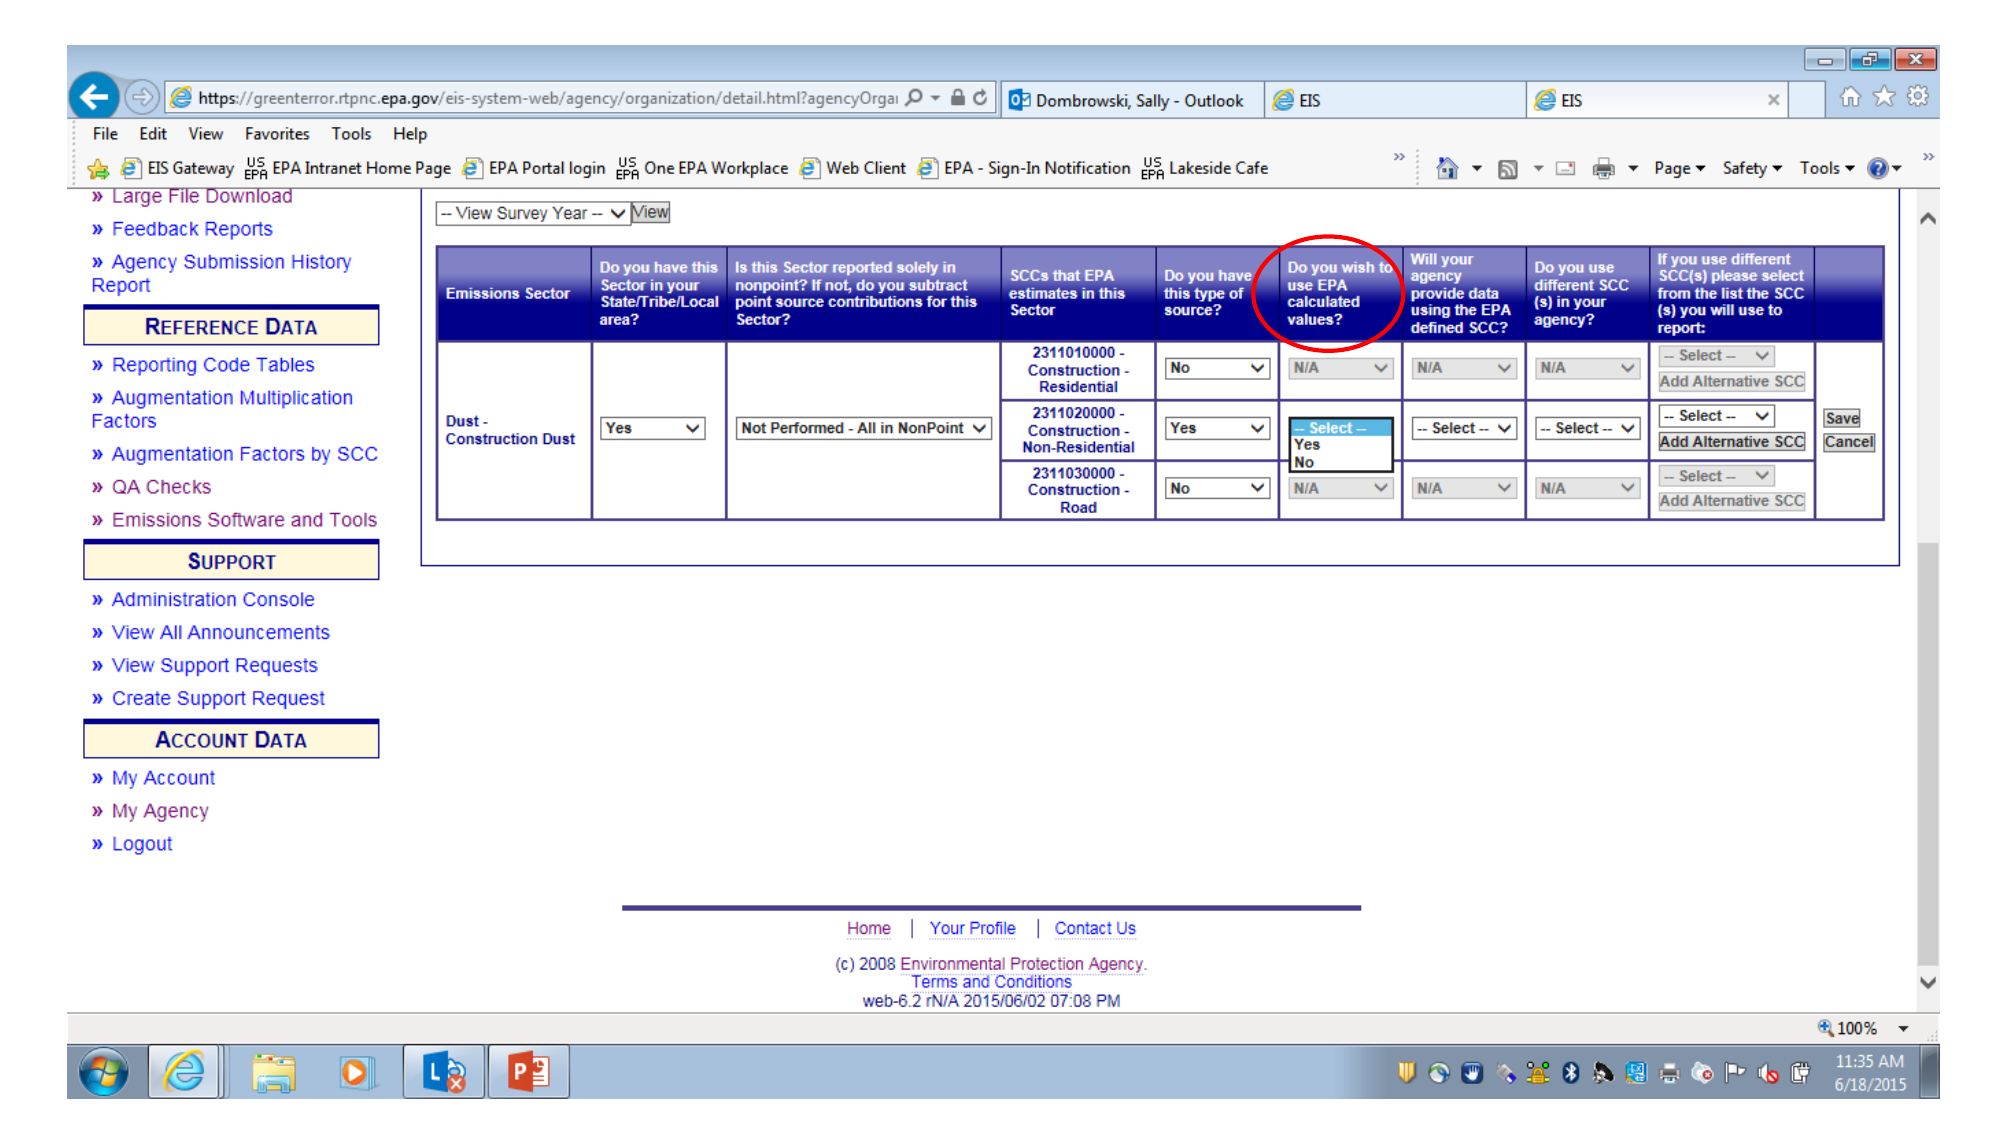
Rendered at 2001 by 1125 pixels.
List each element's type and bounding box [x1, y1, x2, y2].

picture [67, 45, 1940, 1099]
